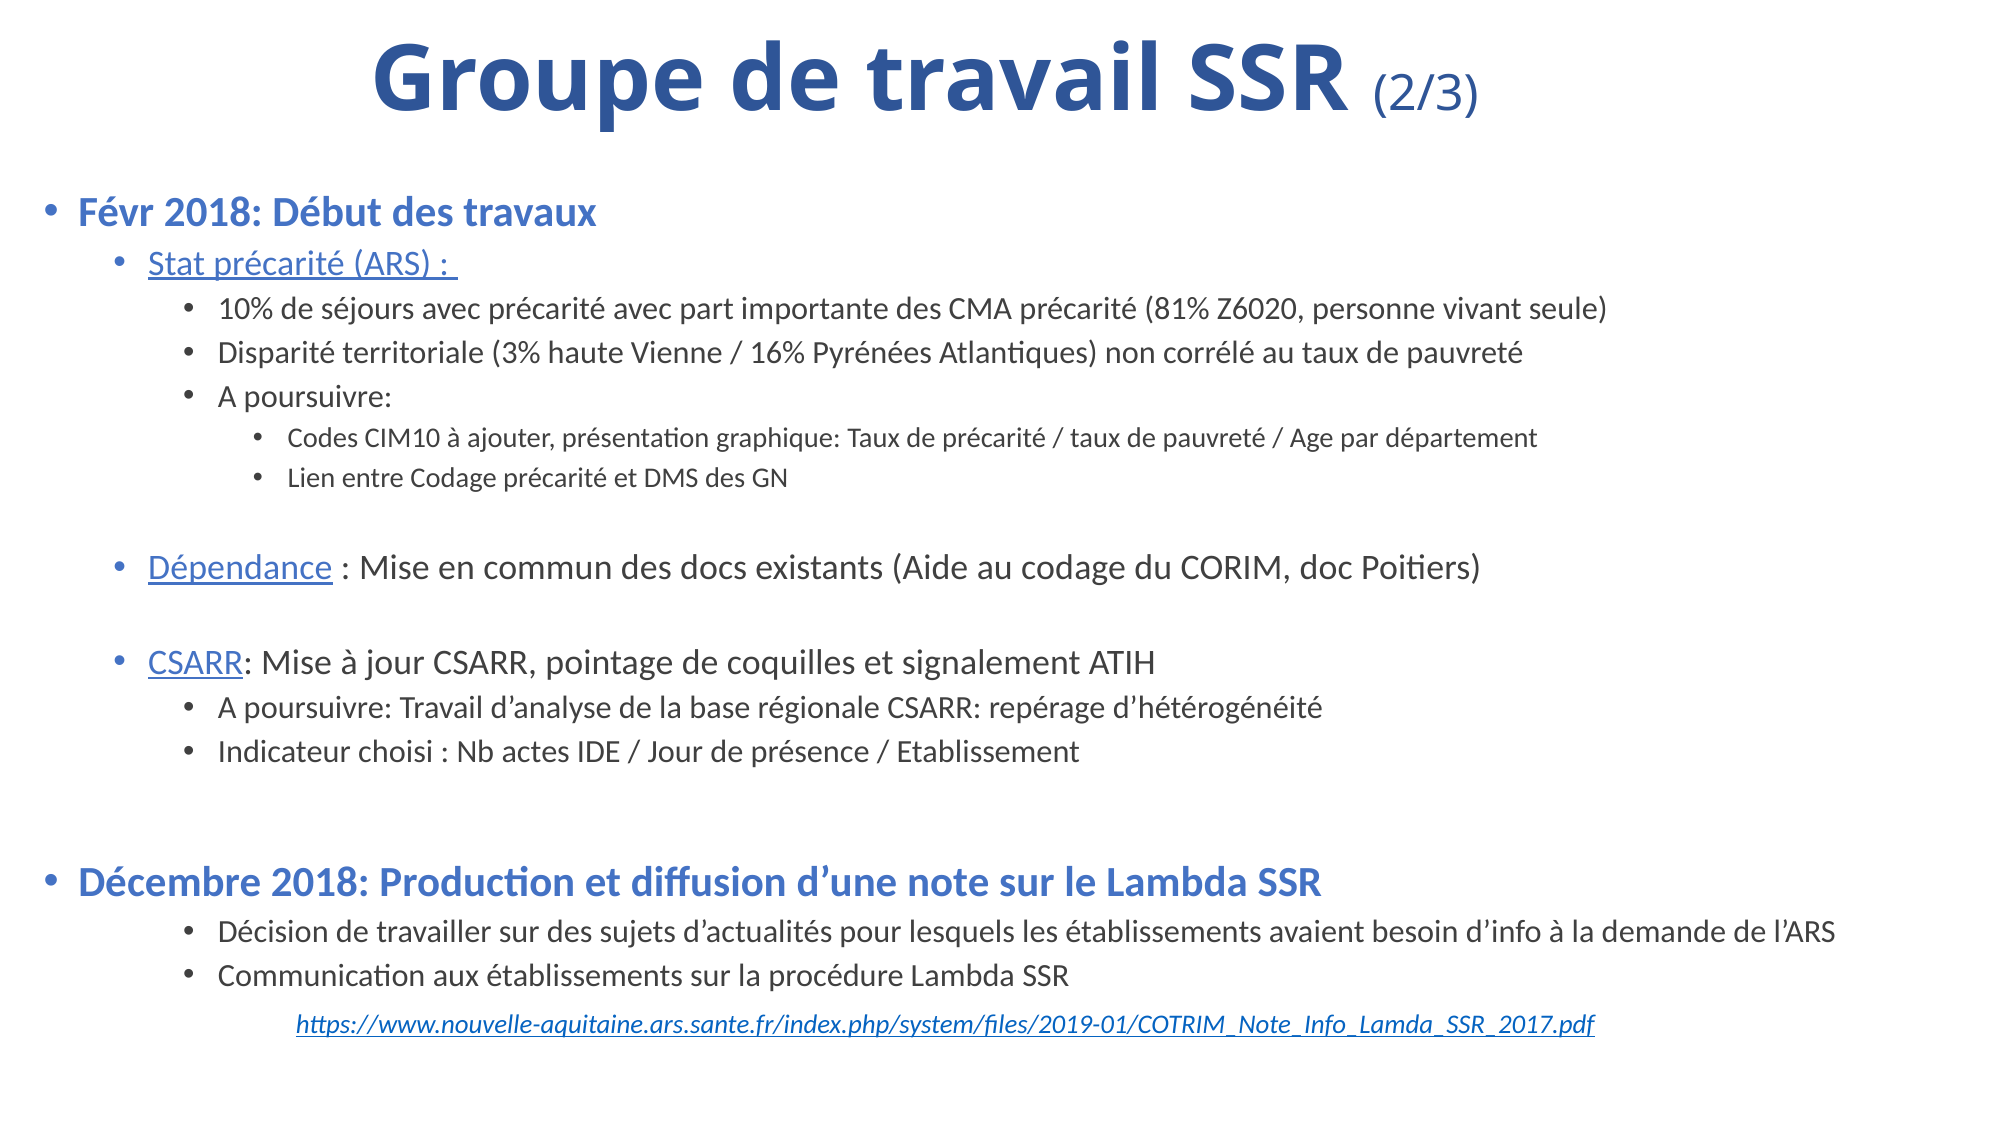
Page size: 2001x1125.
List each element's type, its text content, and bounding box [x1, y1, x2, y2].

title Groupe de travail SSR (2/3) [103, 29, 1746, 131]
list Févr 2018: Début des travaux Stat précarité (ARS) : 10% de séjours avec précarité avec part importante des CMA précarité (81% Z6020, personne vivant seule) Disparité territoriale (3% haute Vienne / 16% Pyrénées Atlantiques) non corrélé au taux de pauvreté A poursuivre: Codes CIM10 à ajouter, présentation graphique: Taux de précarité / taux de pauvreté / Age par département Lien entre Codage précarité et DMS des GN Dépendance : Mise en commun des docs existants (Aide au codage du CORIM, doc Poitiers) CSARR: Mise à jour CSARR, pointage de coquilles et signalement ATIH A poursuivre: Travail d’analyse de la base régionale CSARR: repérage d’hétérogénéité Indicateur choisi : Nb actes IDE / Jour de présence / Etablissement Décembre 2018: Production et diffusion d’une note sur le Lambda SSR Décision de travailler sur des sujets d’actualités pour lesquels les établissements avaient besoin d’info à la demande de l’ARS Communication aux établissements sur la procédure Lambda SSR https://www.nouvelle-aquitaine.ars.sante.fr/index.php/system/files/2019-01/COTRIM_Note_Info_Lamda_SSR_2017.pdf [28, 181, 1863, 1086]
